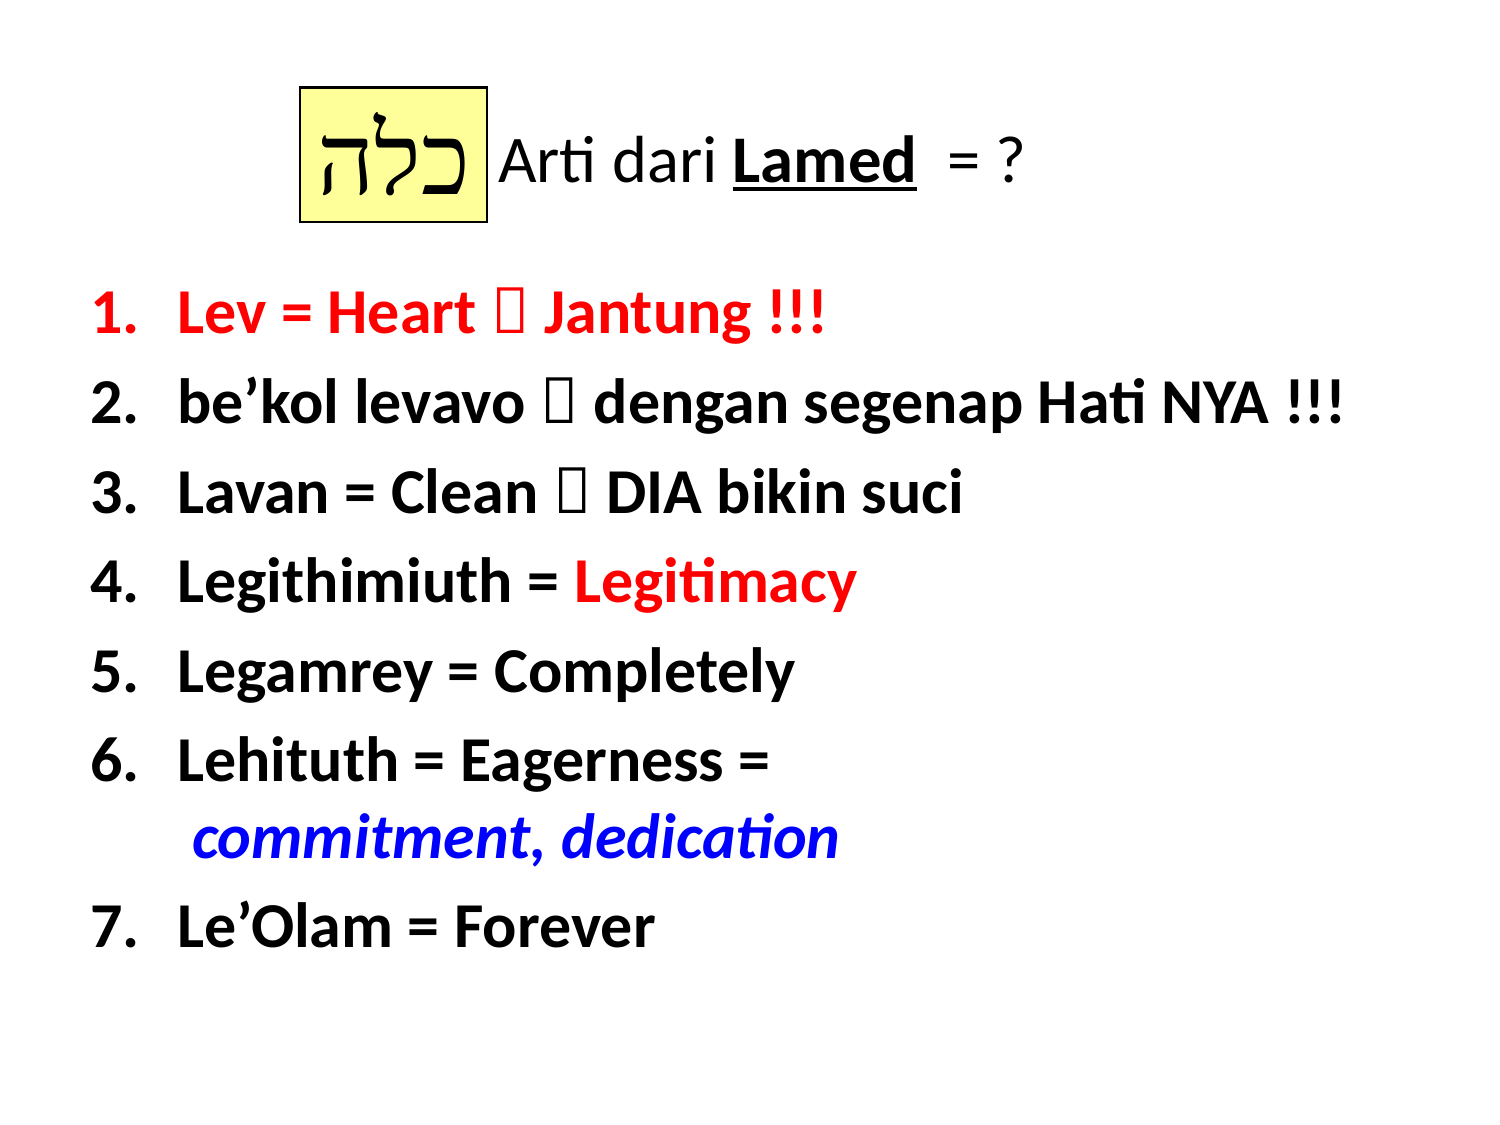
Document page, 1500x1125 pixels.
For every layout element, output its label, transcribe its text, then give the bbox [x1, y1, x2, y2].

text_box כלה [300, 87, 488, 223]
title Arti dari Lamed = ? [450, 137, 1075, 255]
list Lev = Heart  Jantung !!! be’kol levavo  dengan segenap Hati NYA !!! Lavan = Clean  DIA bikin suci Legithimiuth = Legitimacy Legamrey = Completely Lehituth = Eagerness = commitment, dedication Le’Olam = Forever [75, 262, 1363, 1005]
